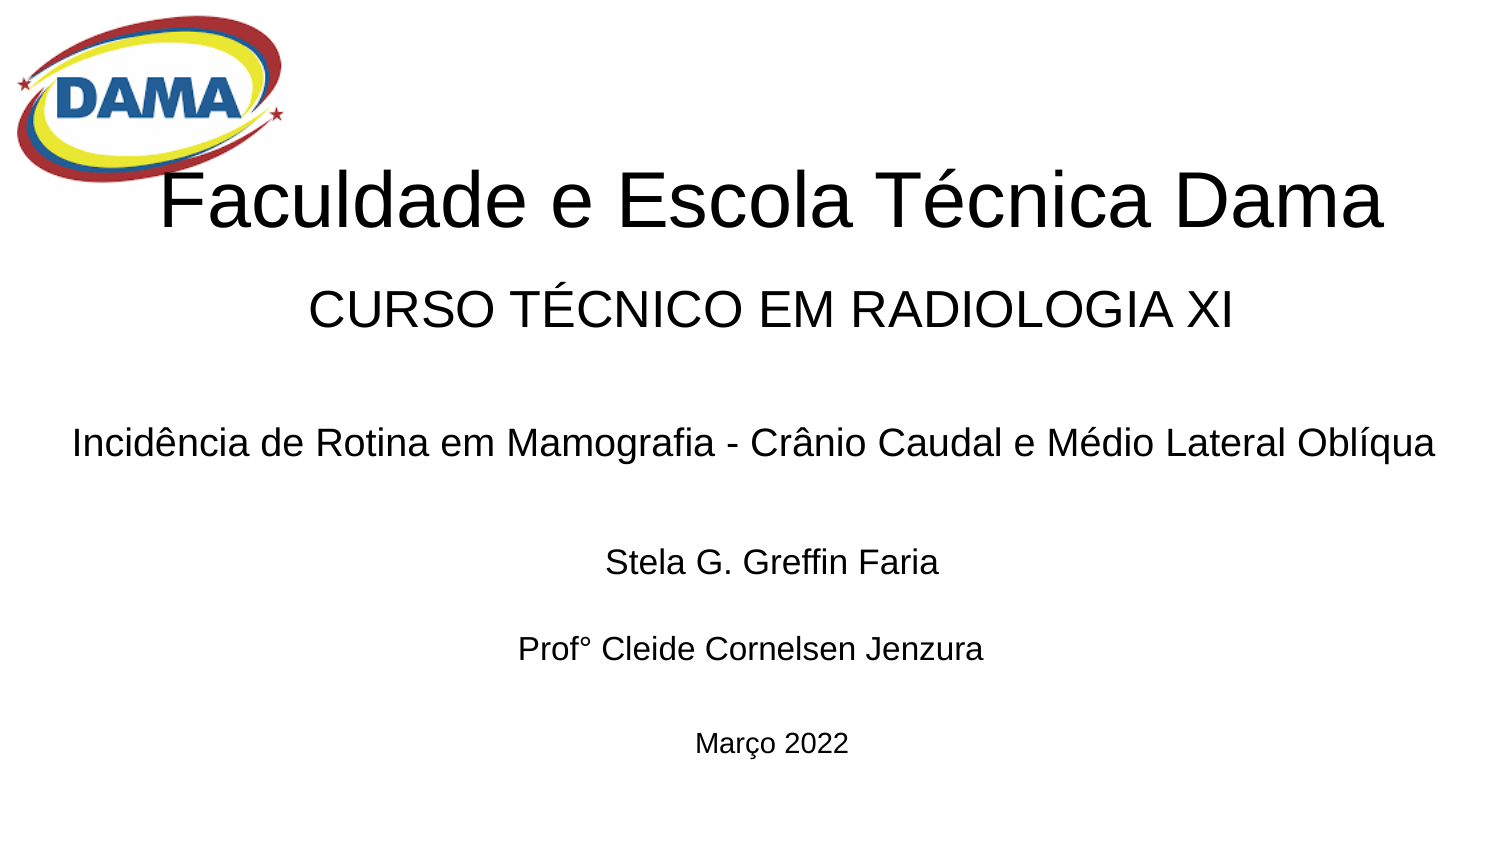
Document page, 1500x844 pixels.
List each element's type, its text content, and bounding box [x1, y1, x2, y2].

text_box Prof° Cleide Cornelsen Jenzura [300, 611, 1212, 682]
text_box Março 2022 [300, 709, 1245, 775]
title Faculdade e Escola Técnica Dama [73, 133, 1472, 260]
title Faculdade e Escola Técnica Dama [73, 391, 1472, 471]
text_box Incidência de Rotina em Mamografia - Crânio Caudal e Médio Lateral Oblíqua [46, 401, 1463, 479]
text_box Stela G. Greffin Faria [343, 523, 1201, 597]
subtitle CURSO TÉCNICO EM RADIOLOGIA XI [73, 260, 1472, 391]
picture [0, 0, 300, 250]
